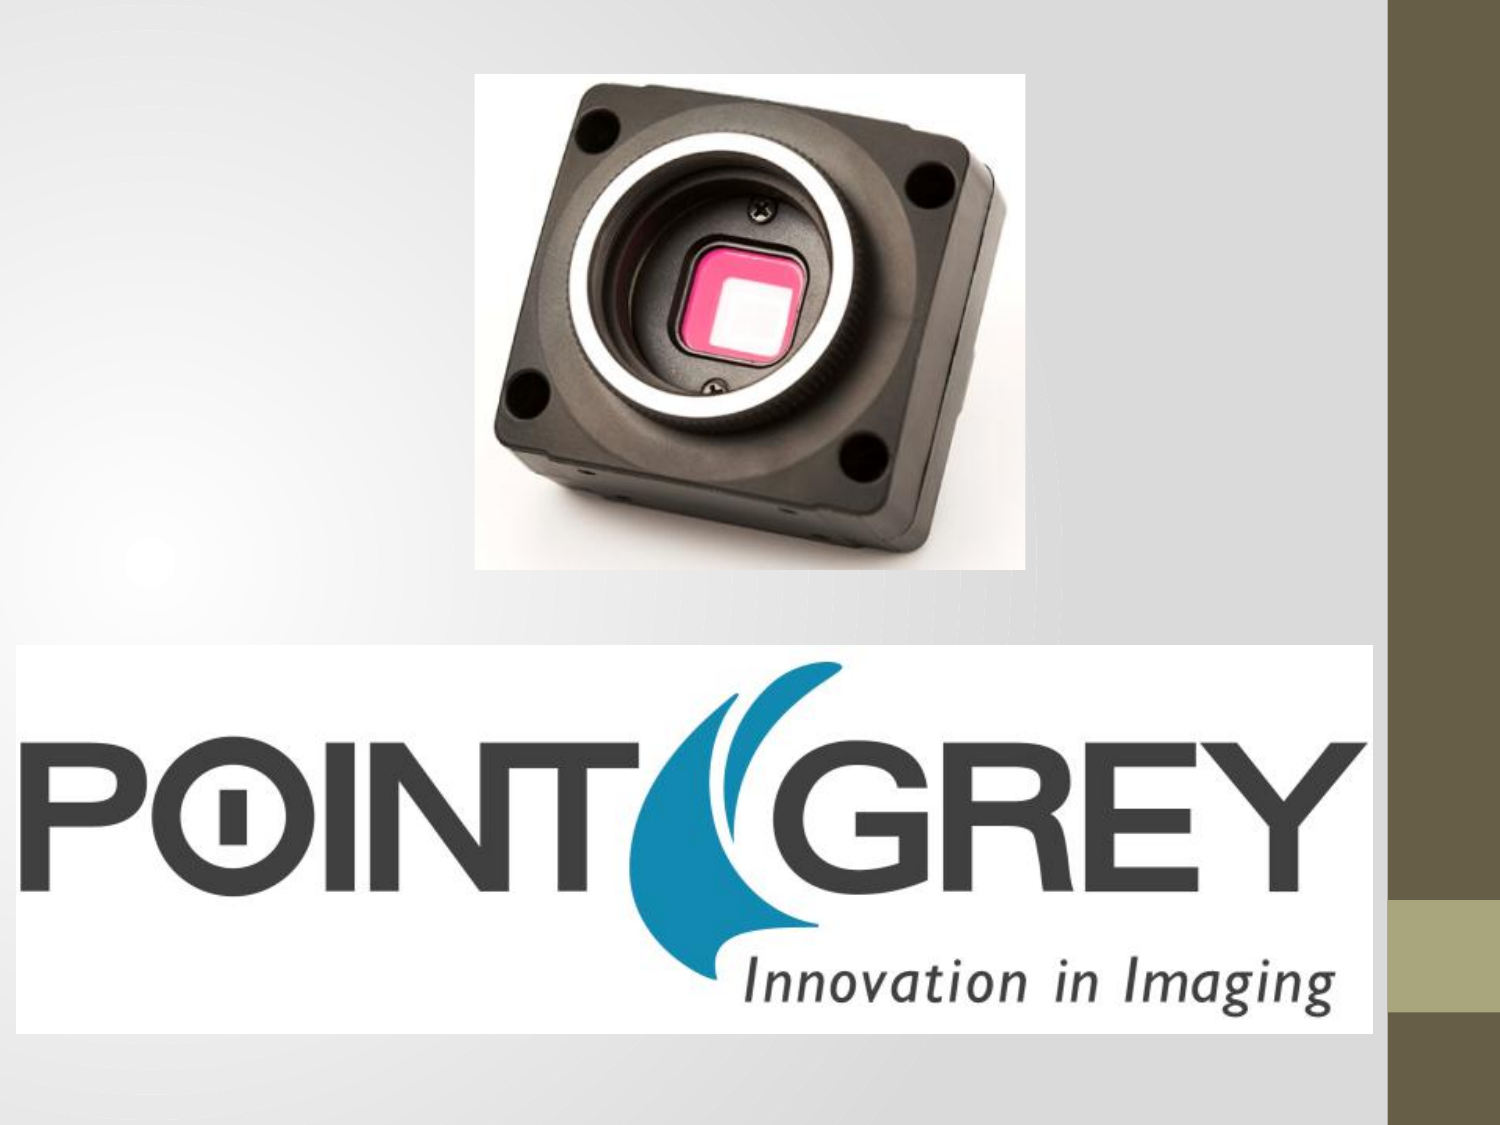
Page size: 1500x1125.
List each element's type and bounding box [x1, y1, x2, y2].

picture [15, 644, 1374, 1035]
picture [473, 73, 1026, 571]
